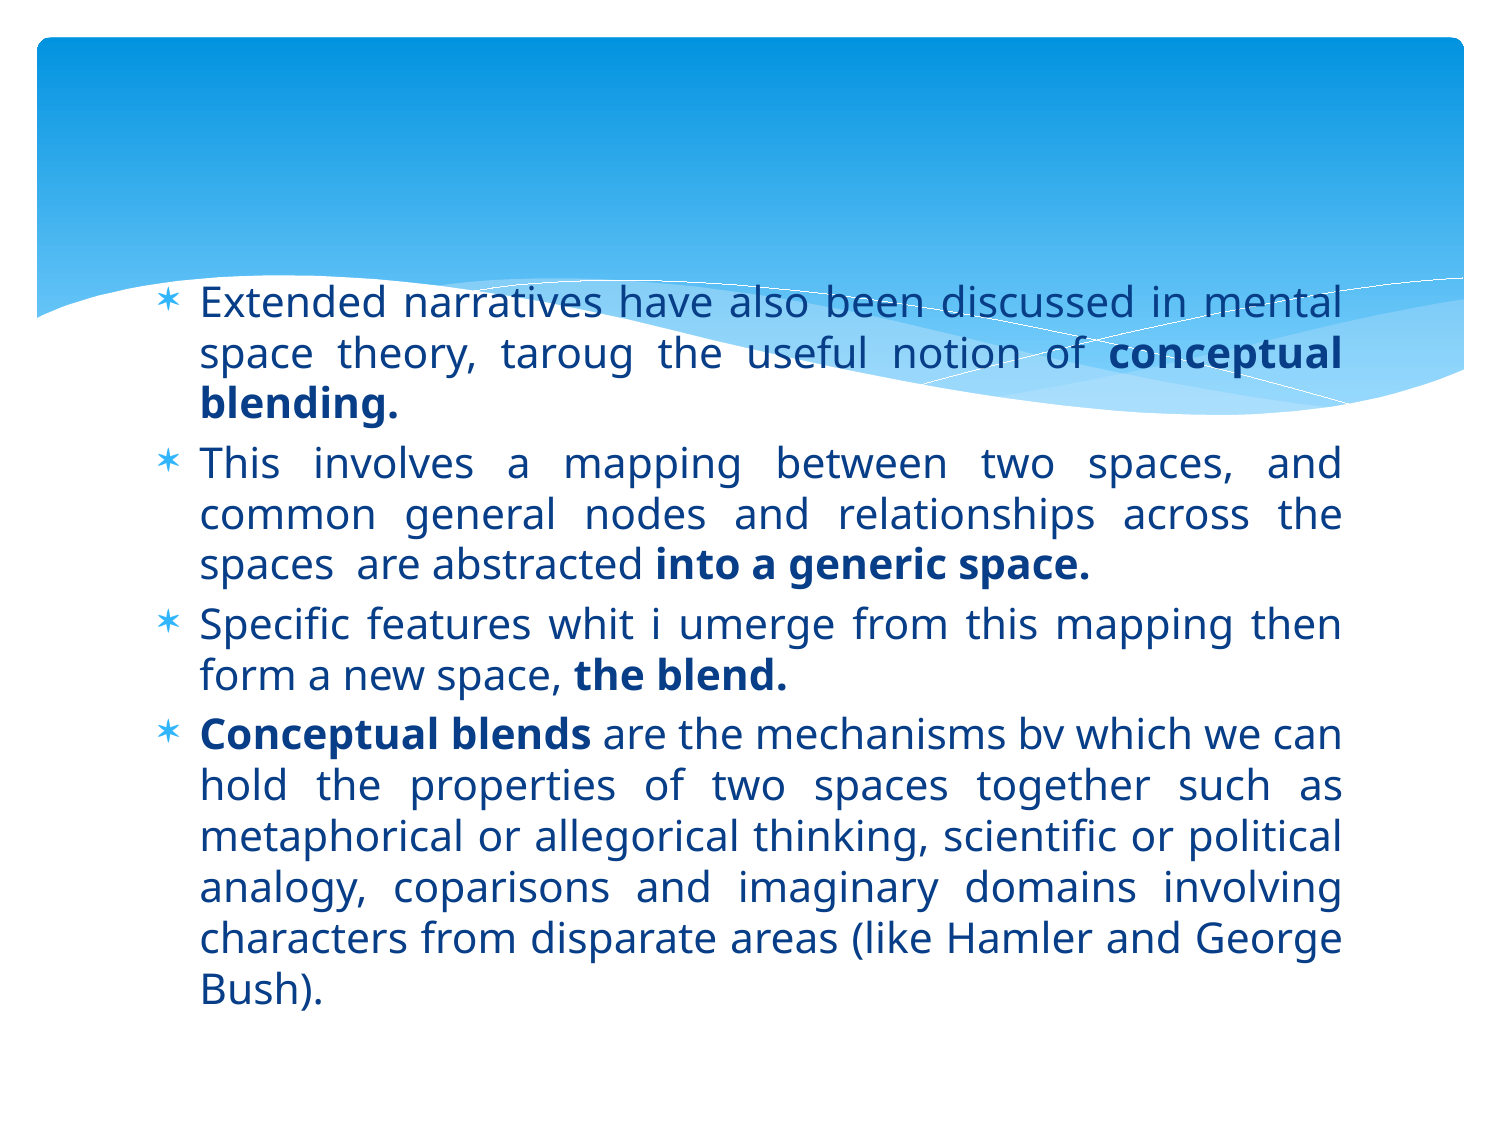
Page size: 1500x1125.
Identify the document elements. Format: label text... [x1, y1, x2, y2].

list Extended narratives have also been discussed in mental space theory, taroug the useful notion of conceptual blending. This involves a mapping between two spaces, and common general nodes and relationships across the spaces are abstracted into a generic space. Specific features whit i umerge from this mapping then form a new space, the blend. Conceptual blends are the mechanisms bv which we can hold the properties of two spaces together such as metaphorical or allegorical thinking, scientific or political analogy, coparisons and imaginary domains involving characters from disparate areas (like Hamler and George Bush). [143, 267, 1359, 1024]
